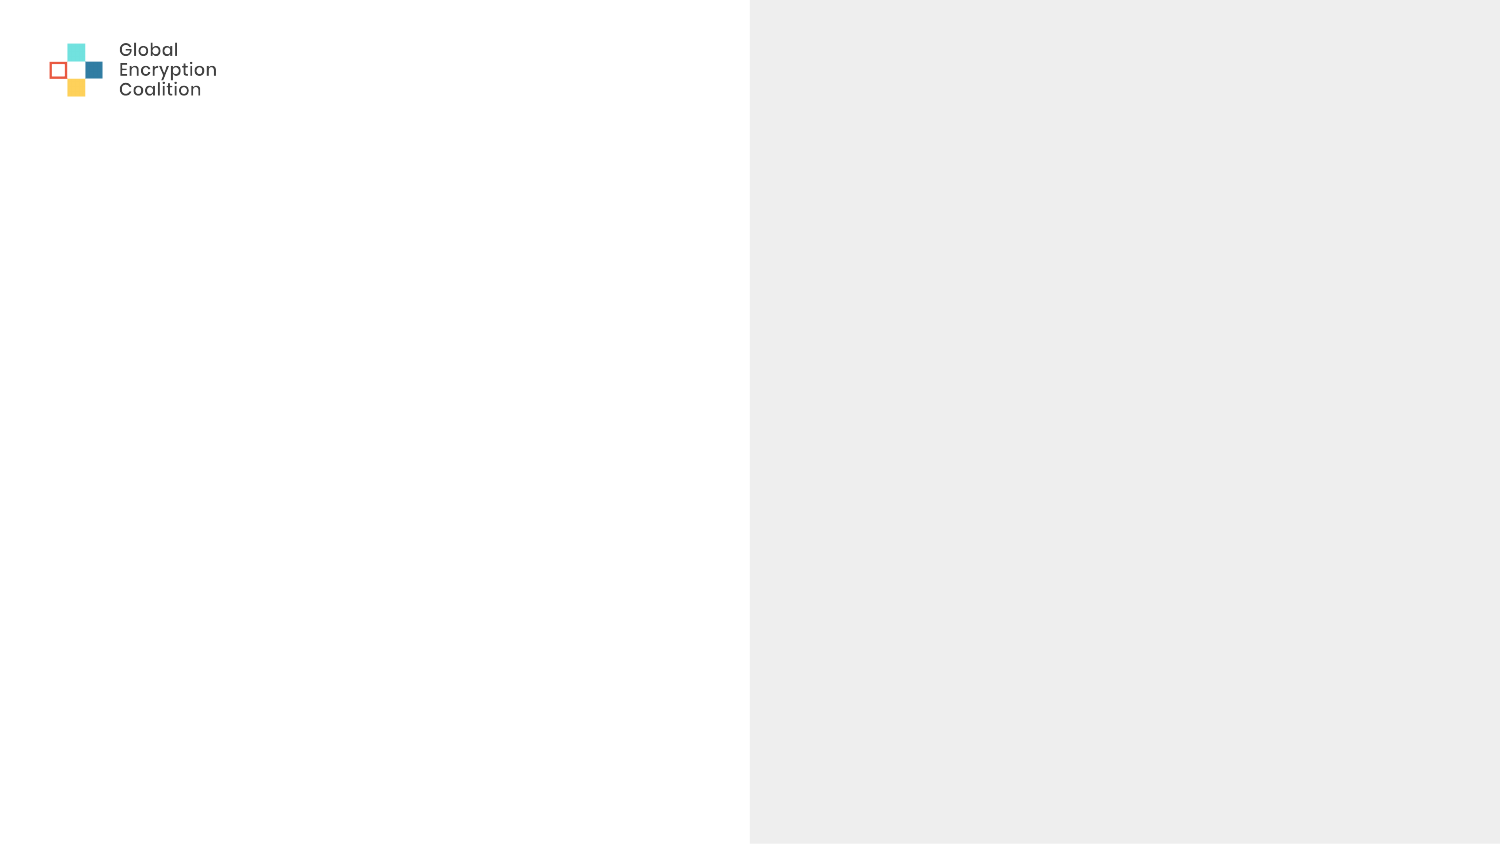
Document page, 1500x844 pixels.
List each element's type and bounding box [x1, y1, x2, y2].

picture [43, 36, 220, 102]
